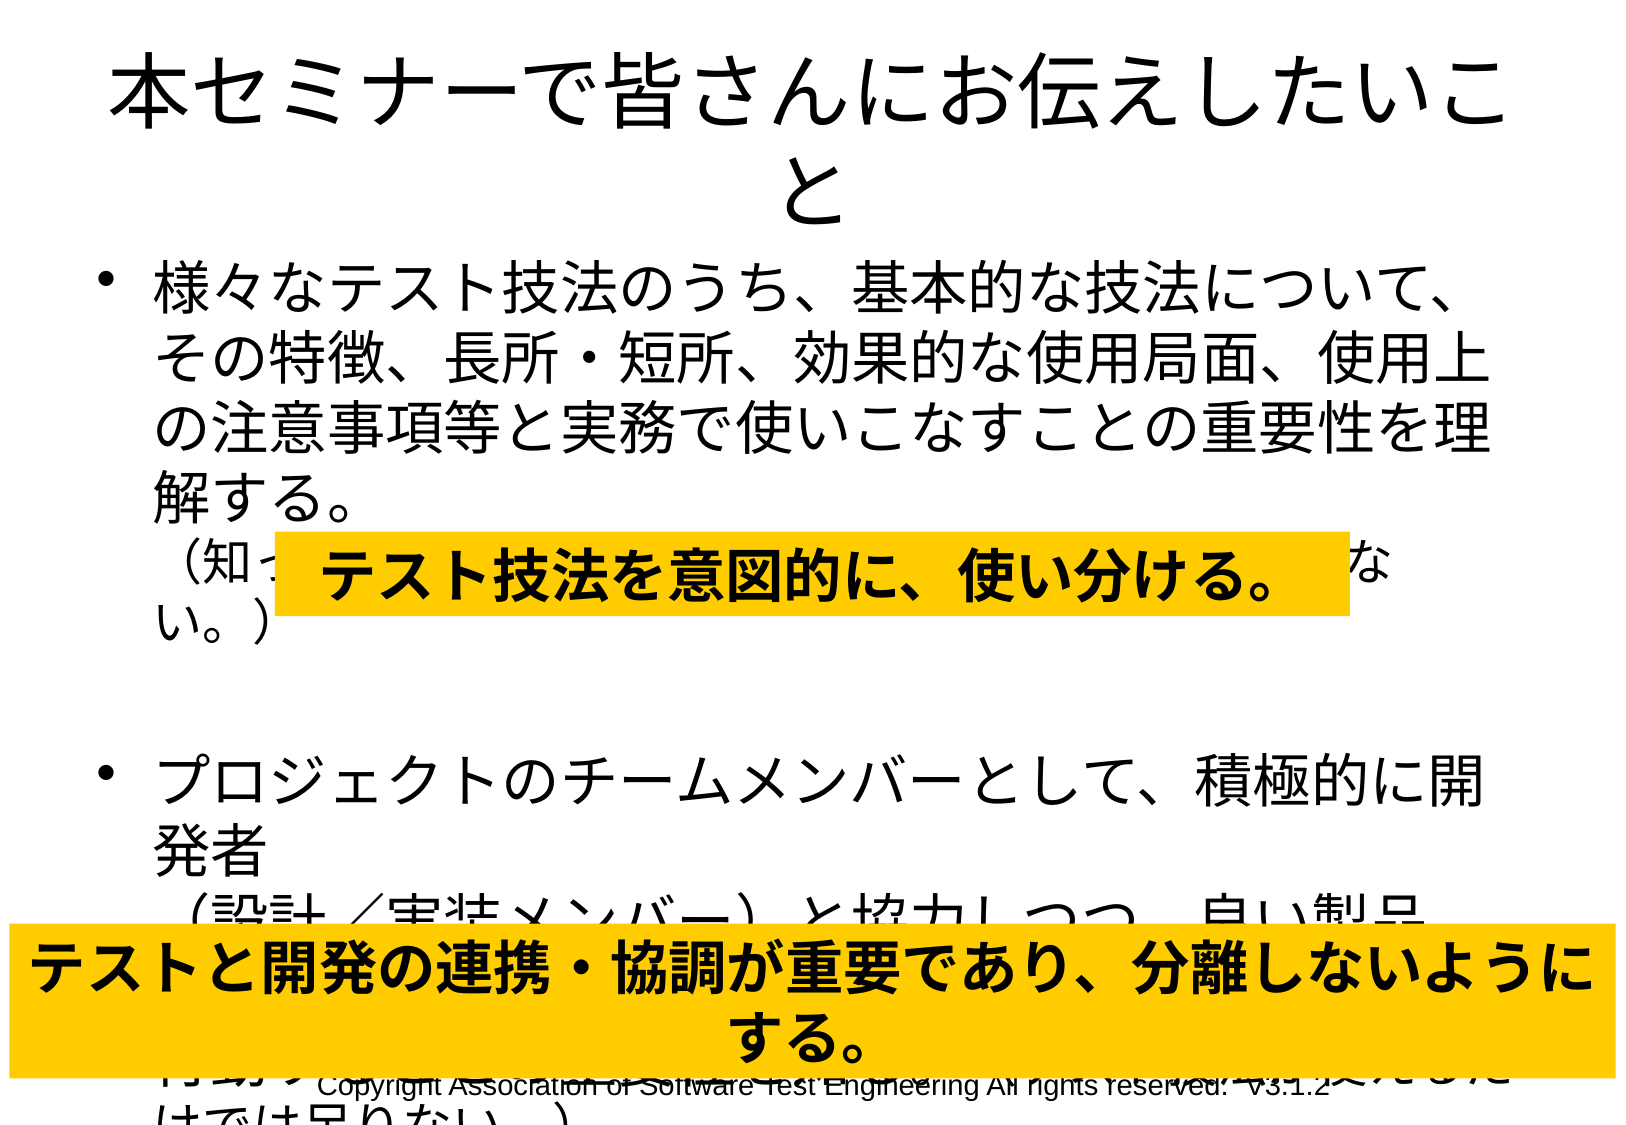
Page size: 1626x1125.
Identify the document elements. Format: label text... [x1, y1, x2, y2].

footer Copyright Association of Software Test Engineering All rights reserved. V3.1.2 [233, 1079, 1164, 1103]
slide_number 3 [1164, 1079, 1544, 1103]
text_box テストと開発の連携・協調が重要であり、分離しないようにする。 [9, 923, 1616, 1079]
title 本セミナーで皆さんにお伝えしたいこと [80, 44, 1544, 233]
list 様々なテスト技法のうち、基本的な技法について、 その特徴、長所・短所、効果的な使用局面、使用上の注意事項等と実務で使いこなすことの重要性を理解する。 （知っている、言われてみれば使っている、では足りない。） プロジェクトのチームメンバーとして、積極的に開発者 （設計／実装メンバー）と協力しつつ、良い製品、良いサービスを顧客に提供する活力源となるように行動することの重要性を知る。（テスト技法が使えるだけでは足りない。） [80, 243, 1544, 923]
text_box テスト技法を意図的に、使い分ける。 [274, 531, 1350, 617]
